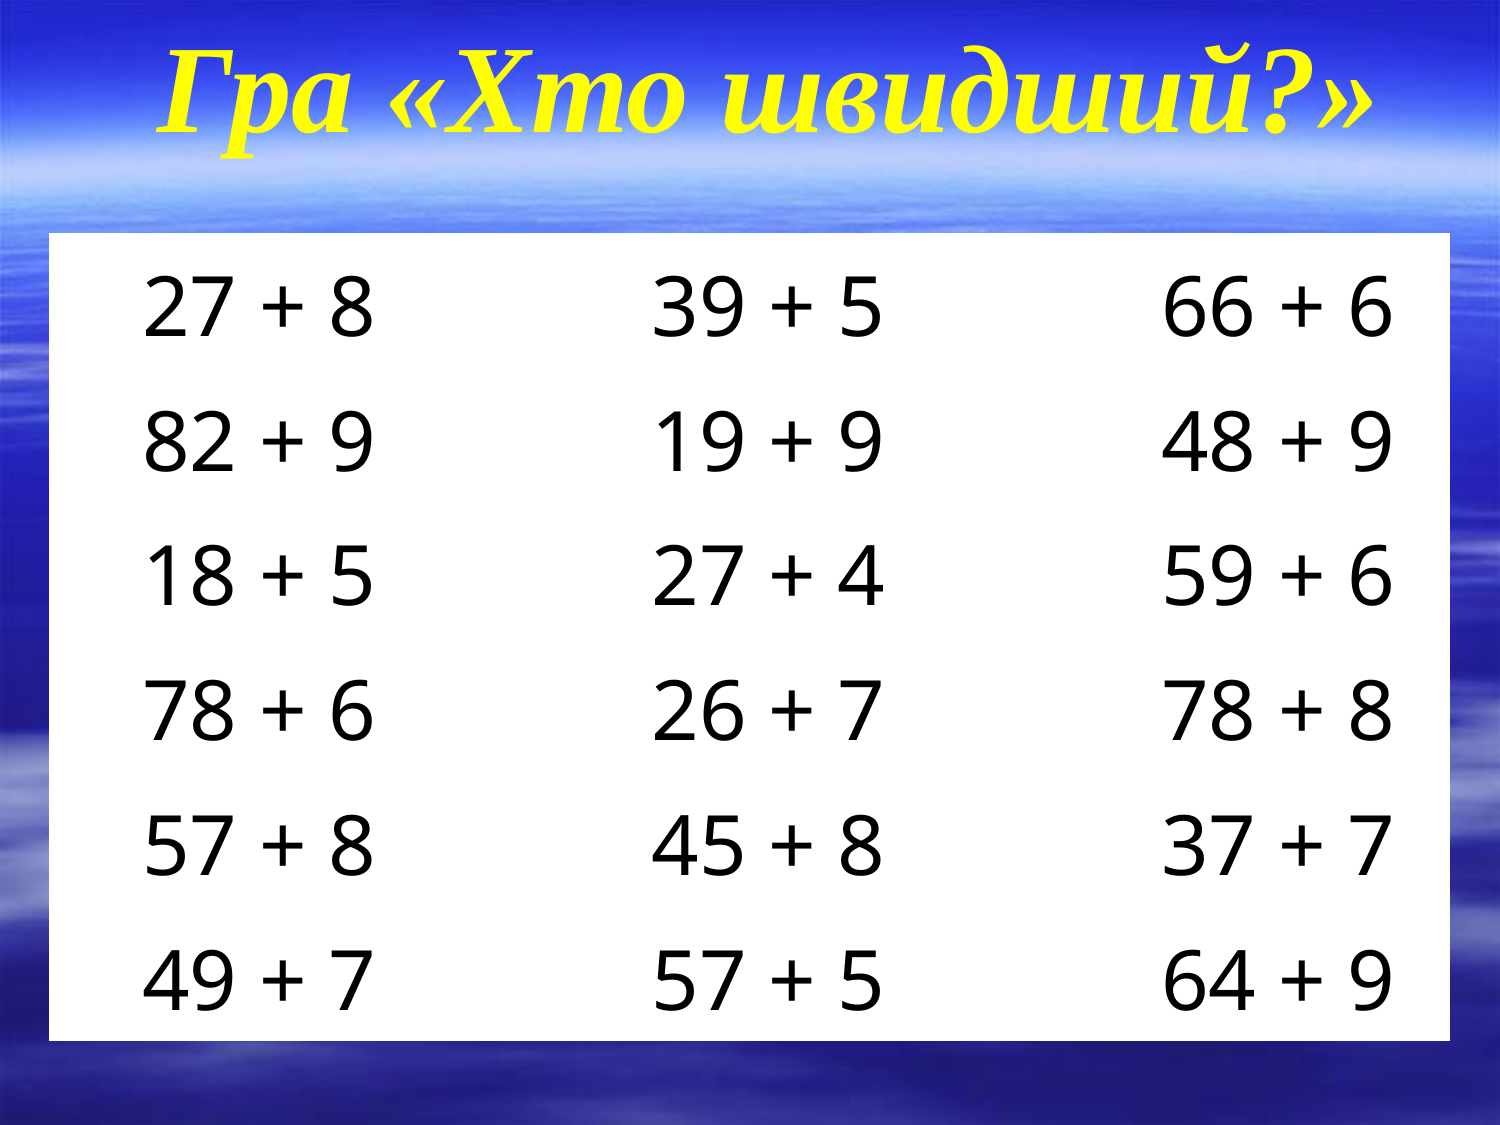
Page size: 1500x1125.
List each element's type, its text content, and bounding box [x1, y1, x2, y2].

table_cell 18 + 5 [49, 502, 432, 637]
table_cell 82 + 9 [49, 367, 432, 502]
table_cell 45 + 8 [432, 772, 1068, 906]
table_cell 78 + 6 [49, 637, 432, 772]
table_header 27 + 8 [49, 233, 432, 367]
picture [0, 0, 1500, 1125]
table_cell 57 + 8 [49, 772, 432, 906]
table_cell 27 + 4 [432, 502, 1068, 637]
table_header 39 + 5 [432, 233, 1068, 367]
table_cell 78 + 8 [1068, 637, 1450, 772]
table_header 66 + 6 [1068, 233, 1450, 367]
table_cell 64 + 9 [1068, 906, 1450, 1041]
table_cell 57 + 5 [432, 906, 1068, 1041]
table_cell 59 + 6 [1068, 502, 1450, 637]
table_cell 26 + 7 [432, 637, 1068, 772]
table_cell 48 + 9 [1068, 367, 1450, 502]
table_cell 19 + 9 [432, 367, 1068, 502]
text_box Гра «Хто швидший?» [142, 0, 1396, 165]
table_cell 37 + 7 [1068, 772, 1450, 906]
table_cell 49 + 7 [49, 906, 432, 1041]
